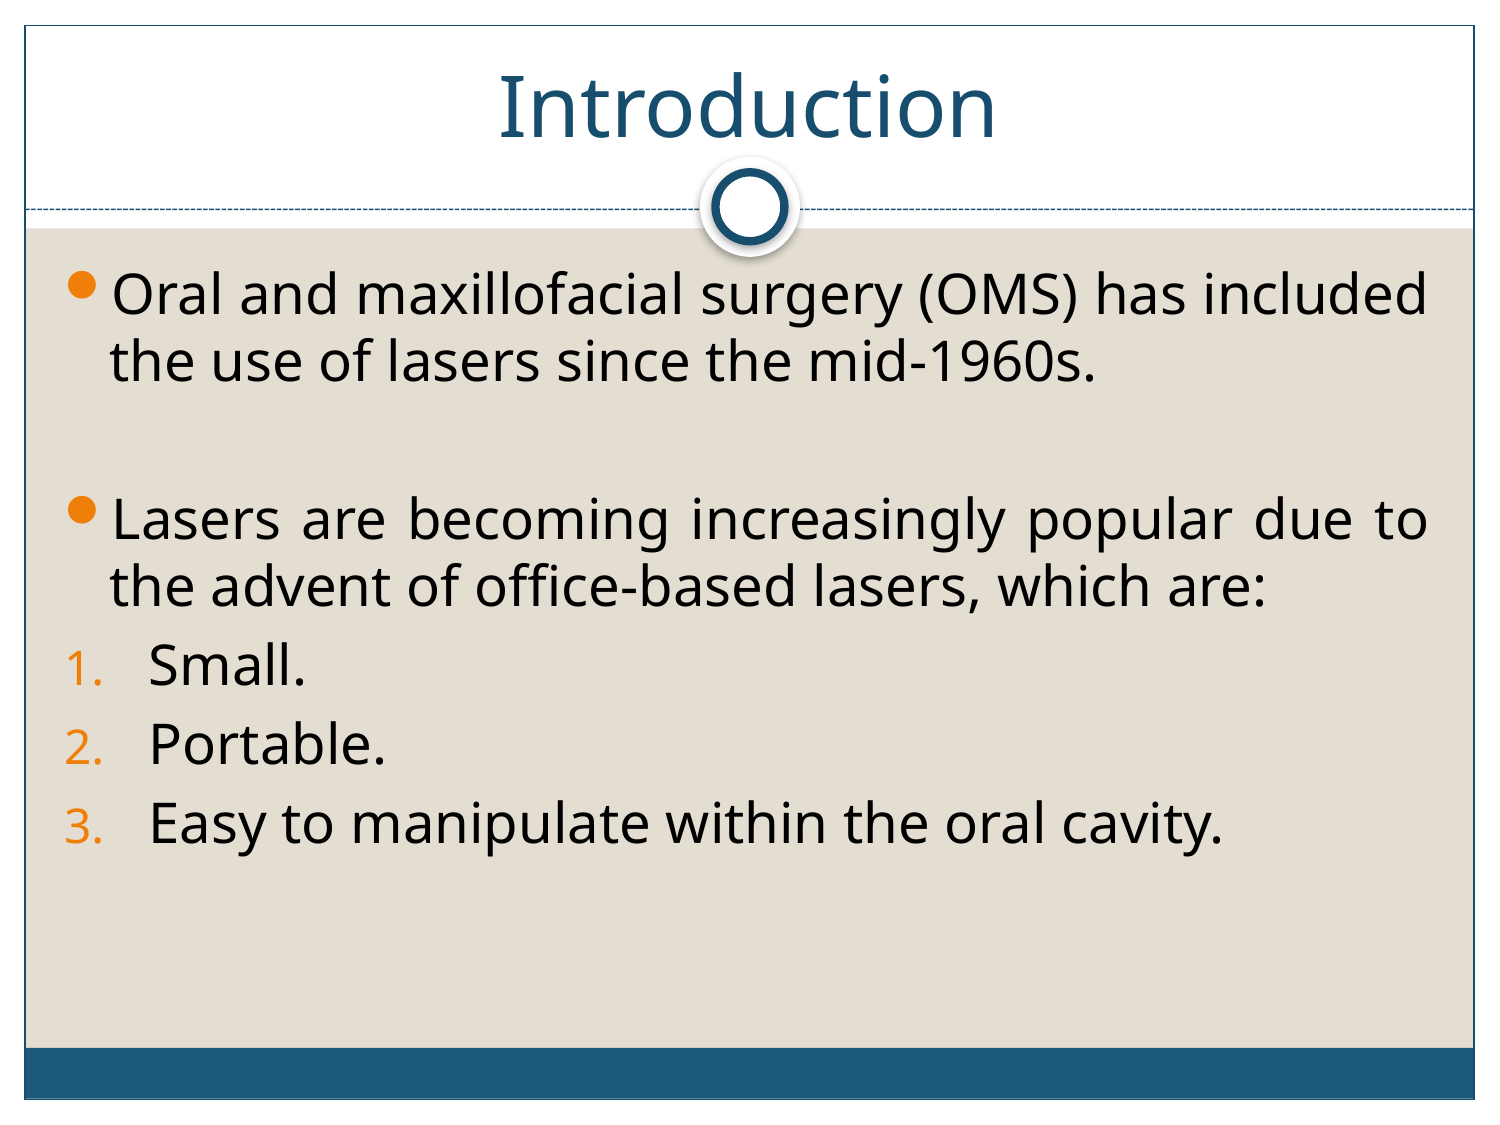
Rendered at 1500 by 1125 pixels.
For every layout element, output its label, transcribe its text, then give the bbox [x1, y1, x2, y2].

title Introduction [49, 37, 1450, 162]
list Oral and maxillofacial surgery (OMS) has included the use of lasers since the mid-1960s. Lasers are becoming increasingly popular due to the advent of office-based lasers, which are: Small. Portable. Easy to manipulate within the oral cavity. [49, 250, 1445, 1001]
